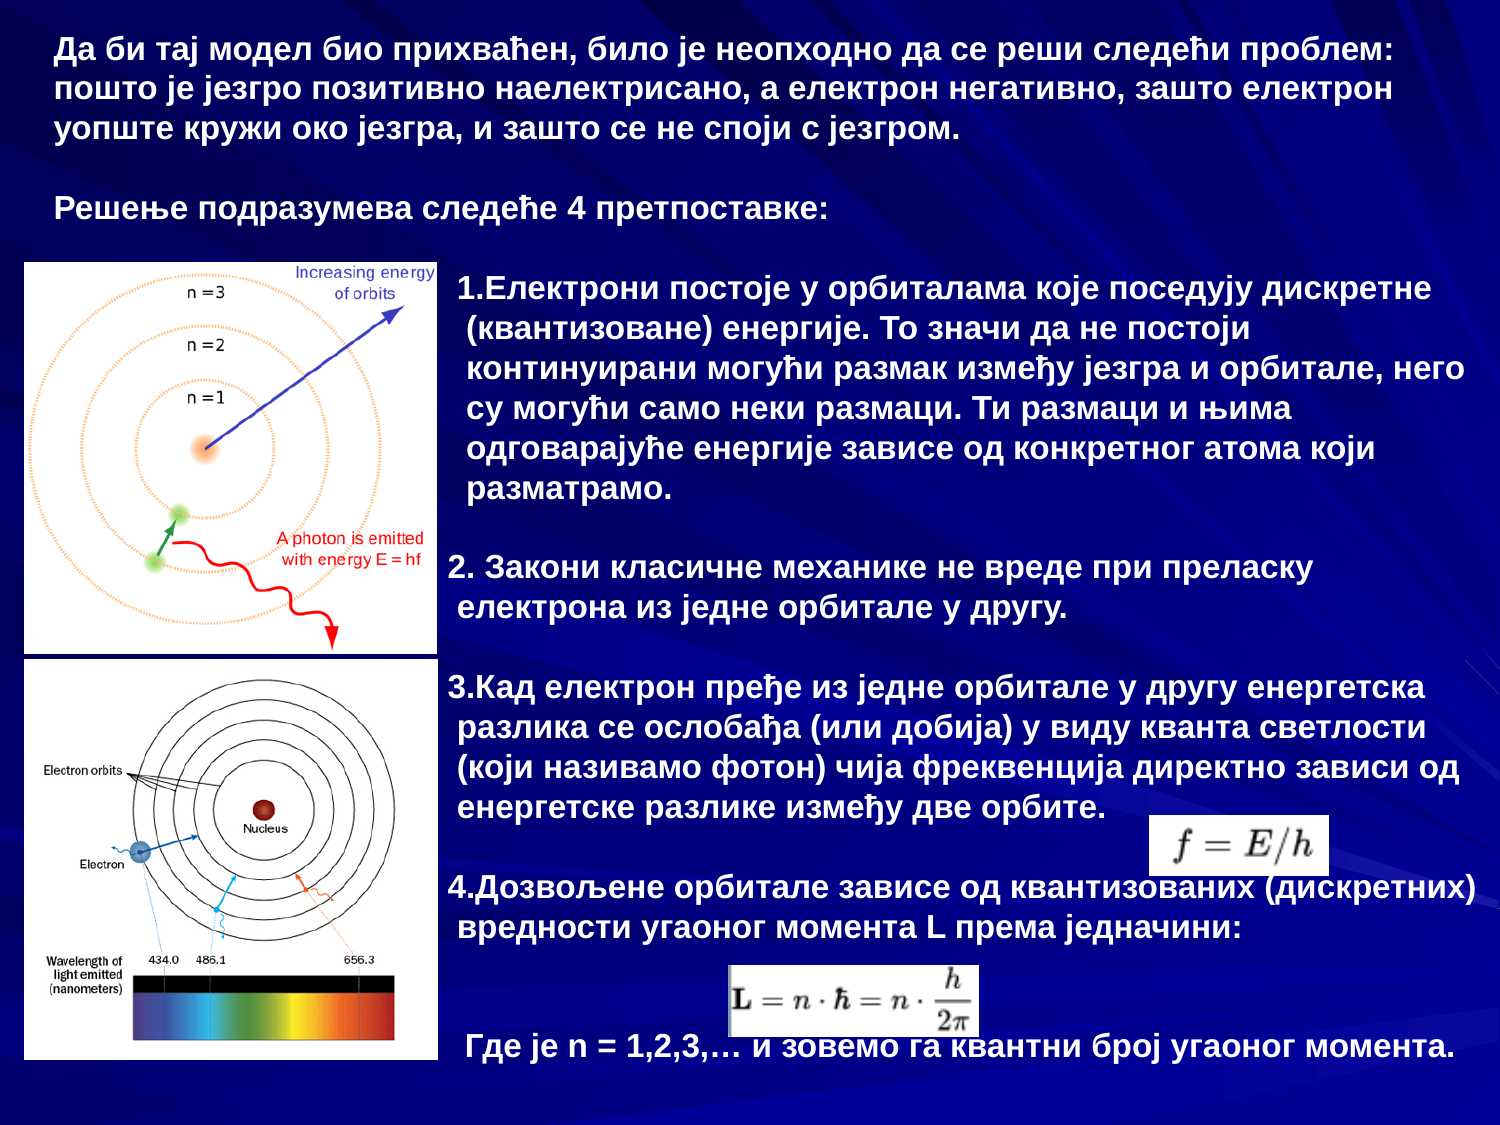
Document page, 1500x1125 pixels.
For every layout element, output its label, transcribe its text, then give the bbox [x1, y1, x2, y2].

picture [1148, 815, 1329, 876]
picture [24, 261, 437, 655]
picture [24, 659, 438, 1061]
text_box Да би тај модел био прихваћен, било је неопходно да се реши следећи проблем: пошто је језгро позитивно наелектрисано, а електрон негативно, зашто електрон уопште кружи око језгра, и зашто се не споји с језгром. Решење подразумева следеће 4 претпоставке: Електрони постоје у орбиталама које поседују дискретне (квантизоване) енергије. То значи да не постоји континуирани могући размак између језгра и орбитале, него су могући само неки размаци. Ти размаци и њима одговарајуће енергије зависе од конкретног атома који разматрамо. Закони класичне механике не вреде при преласку електрона из једне орбитале у другу. Кад електрон пређе из једне орбитале у другу енергетска разлика се ослобађа (или добија) у виду кванта светлости (који називамо фотон) чија фреквенција директно зависи од енергетске разлике између две орбите. Дозвољене орбитале зависе од квантизованих (дискретних) вредности угаоног момента L према једначини: Где је n = 1,2,3,… и зовемо га квантни број угаоног момента. [39, 19, 1500, 1072]
picture [728, 965, 979, 1037]
